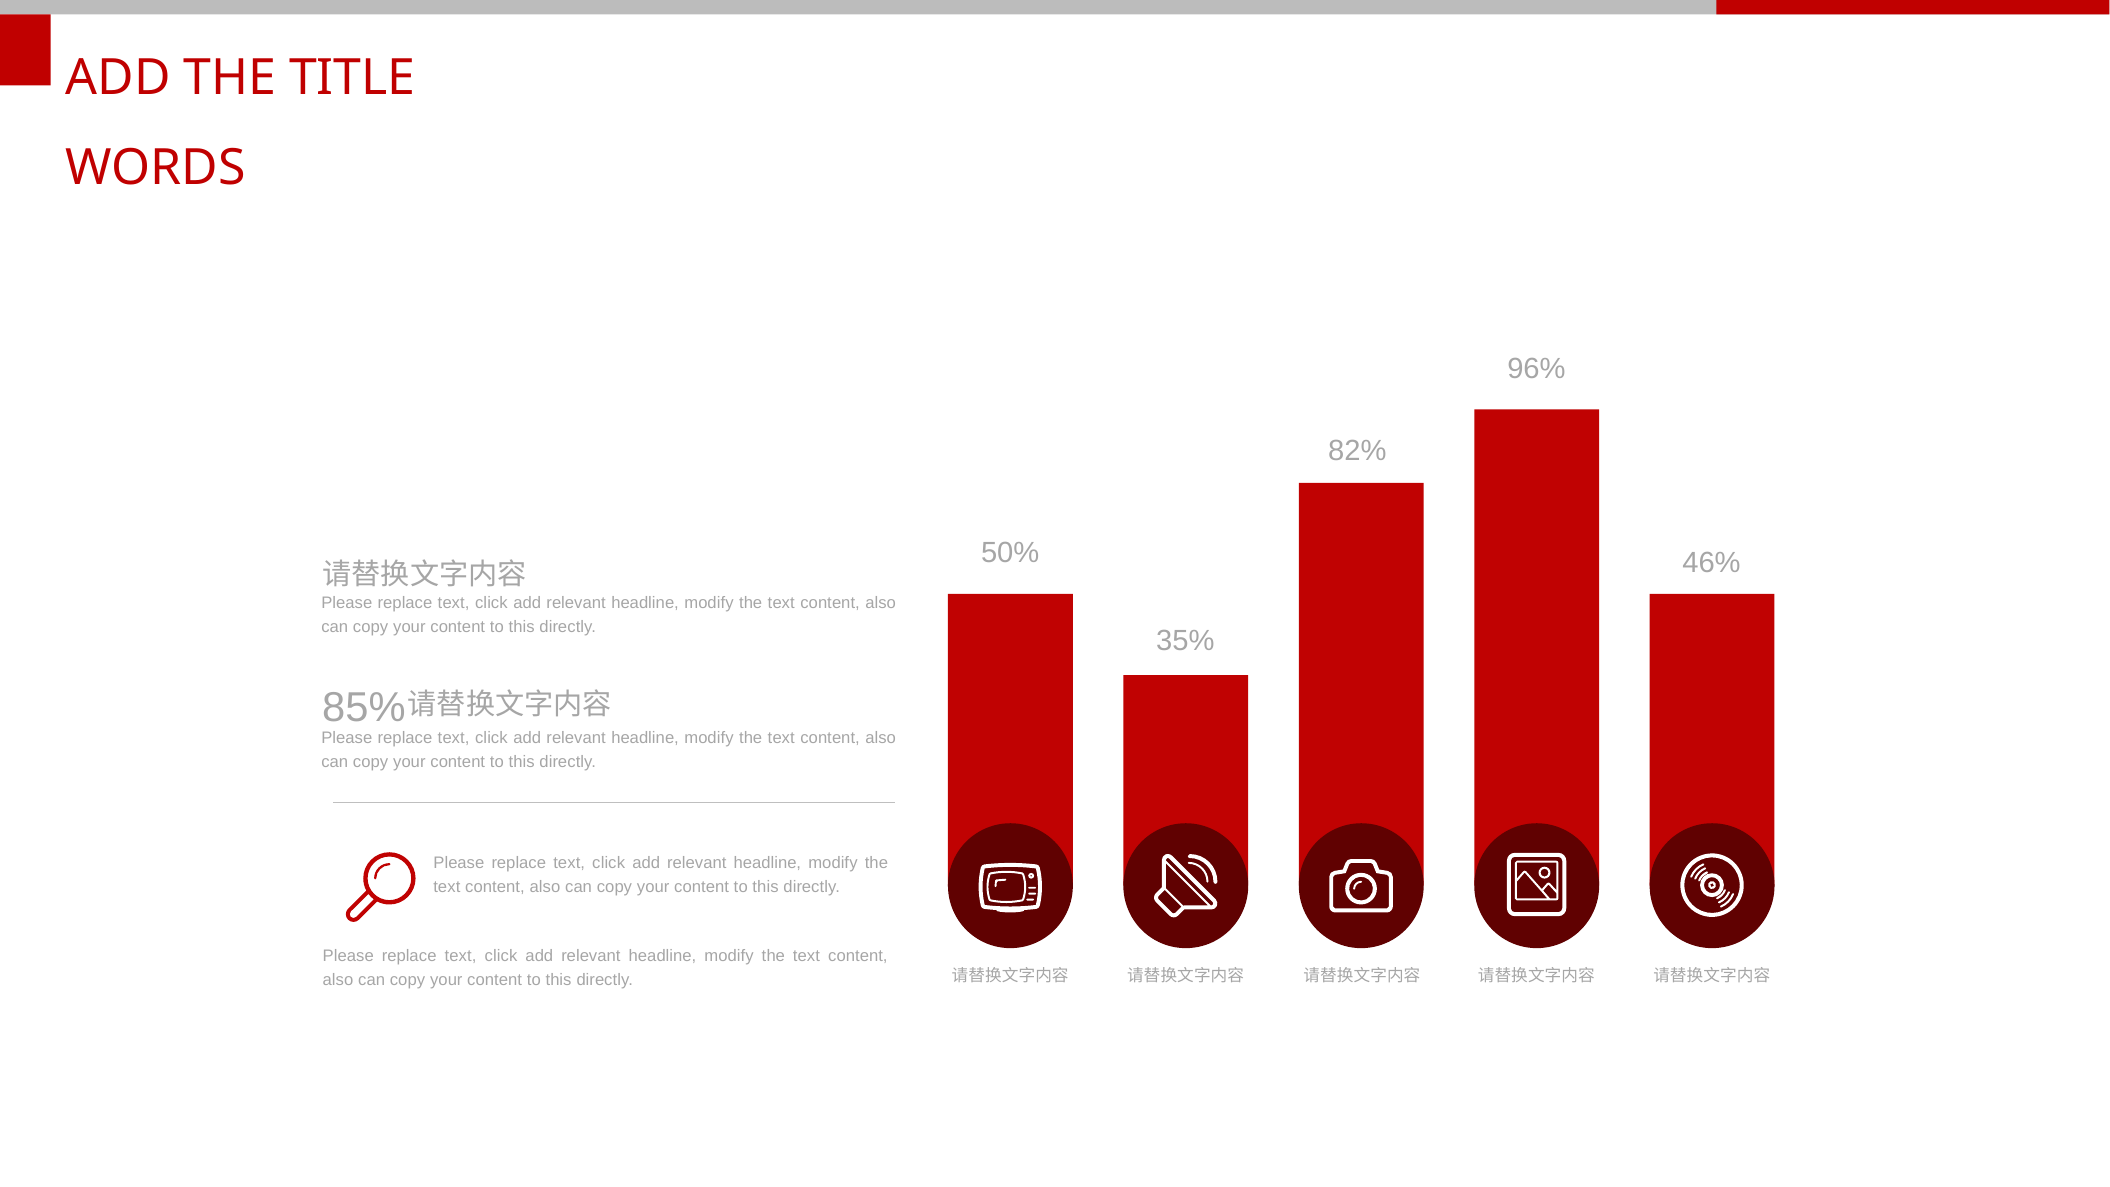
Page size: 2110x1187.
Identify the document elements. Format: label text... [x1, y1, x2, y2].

text_box Please replace text, click add relevant headline, modify the text content, also can copy your content to this directly. [321, 588, 897, 637]
text_box 46% [1682, 536, 1742, 579]
text_box [1122, 822, 1250, 950]
text_box 50% [980, 526, 1040, 569]
text_box [1122, 674, 1249, 876]
text_box [1298, 482, 1425, 876]
text_box 请替换文字内容 [1477, 960, 1596, 985]
text_box [1473, 408, 1600, 875]
text_box Please replace text, click add relevant headline, modify the text content, also can copy your content to this directly. [433, 847, 889, 896]
text_box ADD THE TITLE WORDS [50, 7, 583, 202]
text_box Please replace text, click add relevant headline, modify the text content, also can copy your content to this directly. [322, 941, 889, 989]
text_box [1153, 853, 1218, 918]
text_box Please replace text, click add relevant headline, modify the text content, also can copy your content to this directly. [321, 723, 897, 772]
text_box 85% [322, 669, 406, 723]
text_box 请替换文字内容 [407, 678, 686, 721]
text_box 请替换文字内容 [1653, 960, 1771, 985]
text_box 请替换文字内容 [322, 548, 528, 588]
text_box 82% [1328, 424, 1387, 467]
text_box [1506, 852, 1567, 917]
text_box [1648, 822, 1776, 950]
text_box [1329, 858, 1393, 913]
text_box 请替换文字内容 [1303, 961, 1421, 985]
text_box [947, 593, 1074, 875]
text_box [1680, 853, 1744, 917]
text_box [978, 862, 1043, 913]
text_box [1297, 822, 1425, 950]
text_box 请替换文字内容 [951, 961, 1070, 985]
text_box [1649, 593, 1776, 877]
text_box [345, 852, 416, 922]
text_box 96% [1507, 341, 1566, 384]
text_box [1473, 822, 1601, 950]
text_box 请替换文字内容 [1127, 961, 1245, 985]
text_box 35% [1156, 614, 1215, 657]
text_box [946, 822, 1074, 950]
